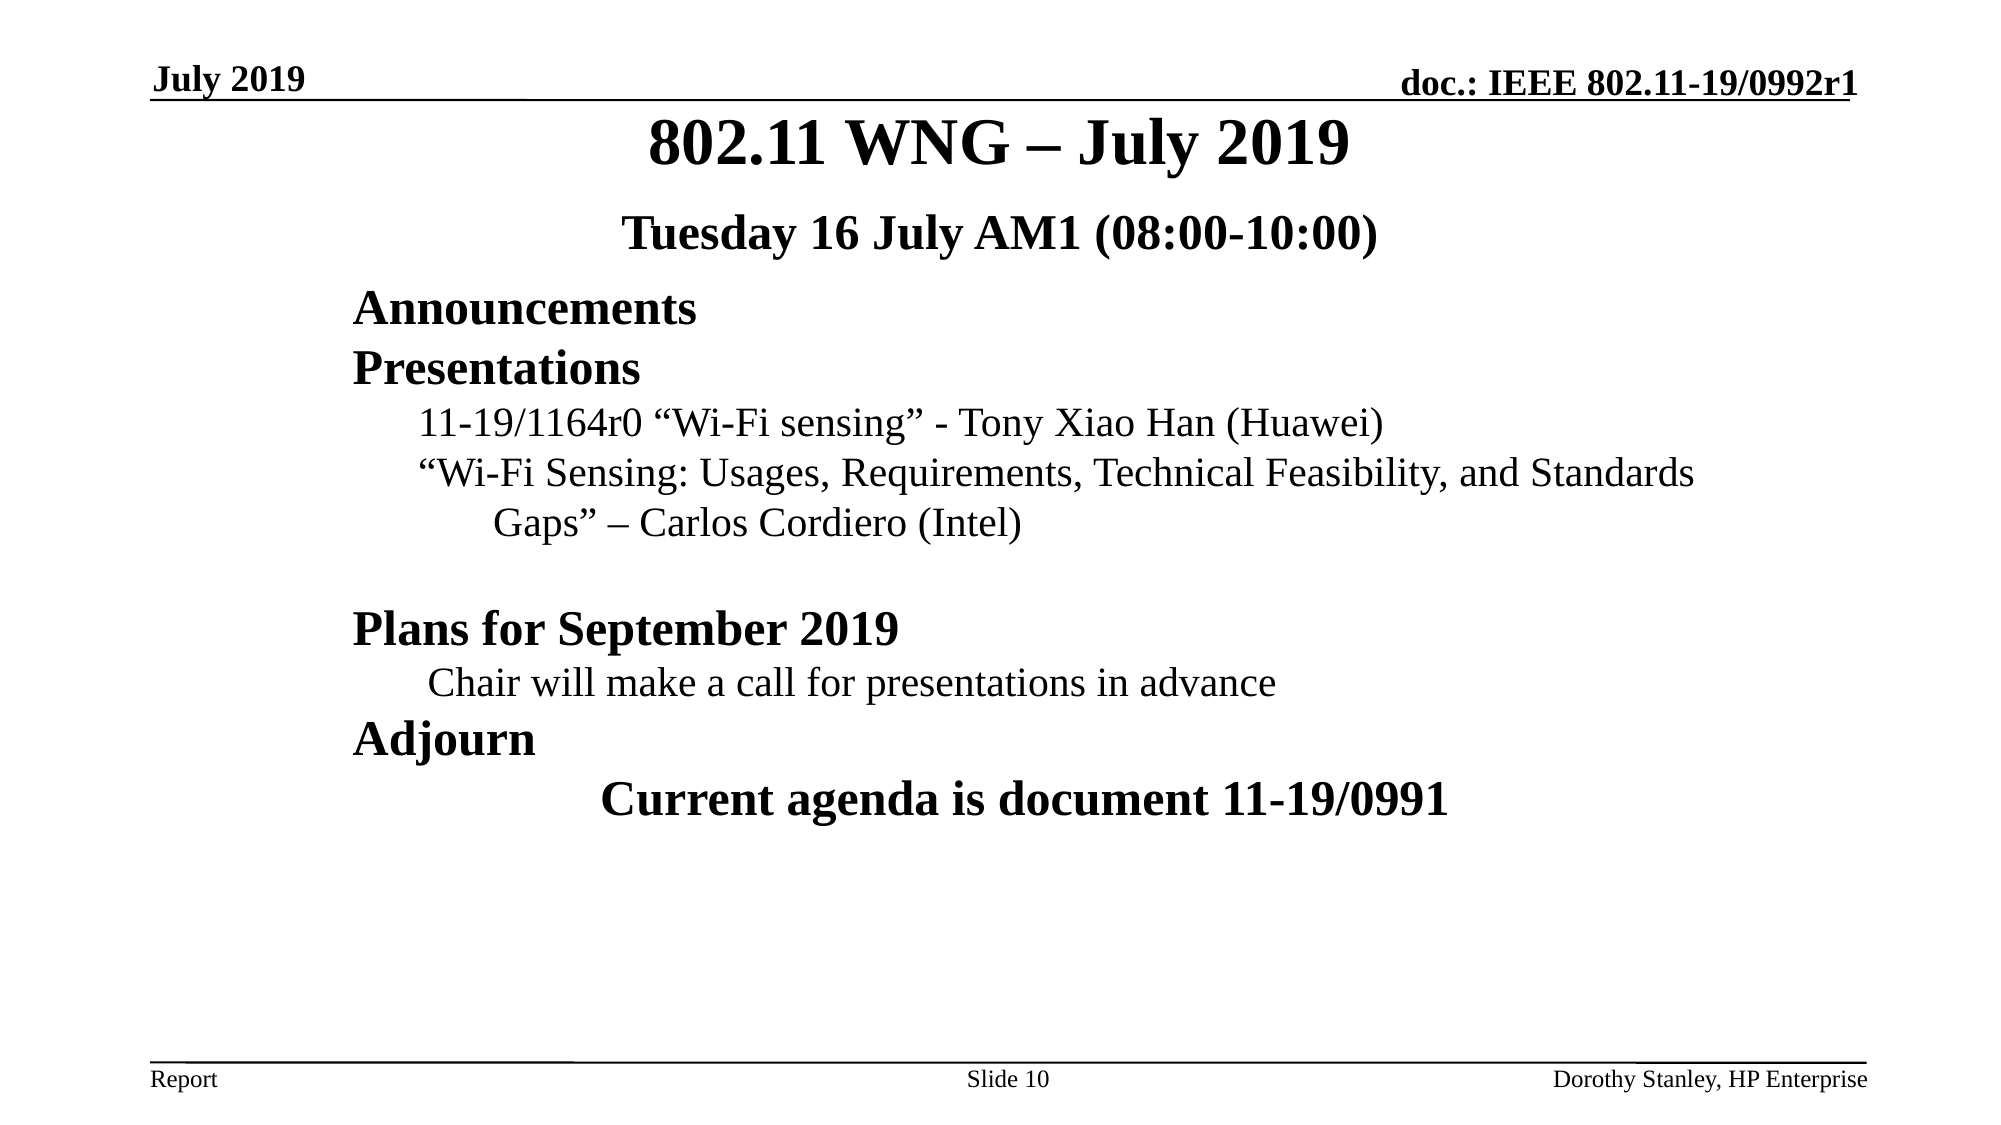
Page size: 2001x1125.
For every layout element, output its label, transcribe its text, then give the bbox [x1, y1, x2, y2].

text_box Tuesday 16 July AM1 (08:00-10:00) [249, 192, 1750, 268]
list Announcements Presentations 11-19/1164r0 “Wi-Fi sensing” - Tony Xiao Han (Huawei) “Wi-Fi Sensing: Usages, Requirements, Technical Feasibility, and Standards Gaps” – Carlos Cordiero (Intel) Plans for September 2019 Chair will make a call for presentations in advance Adjourn Current agenda is document 11-19/0991 [337, 268, 1713, 951]
footer Dorothy Stanley, HP Enterprise [1171, 1061, 1869, 1093]
slide_number Slide 10 [950, 1061, 1067, 1123]
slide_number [152, 54, 563, 100]
title 802.11 WNG – July 2019 [362, 87, 1638, 188]
